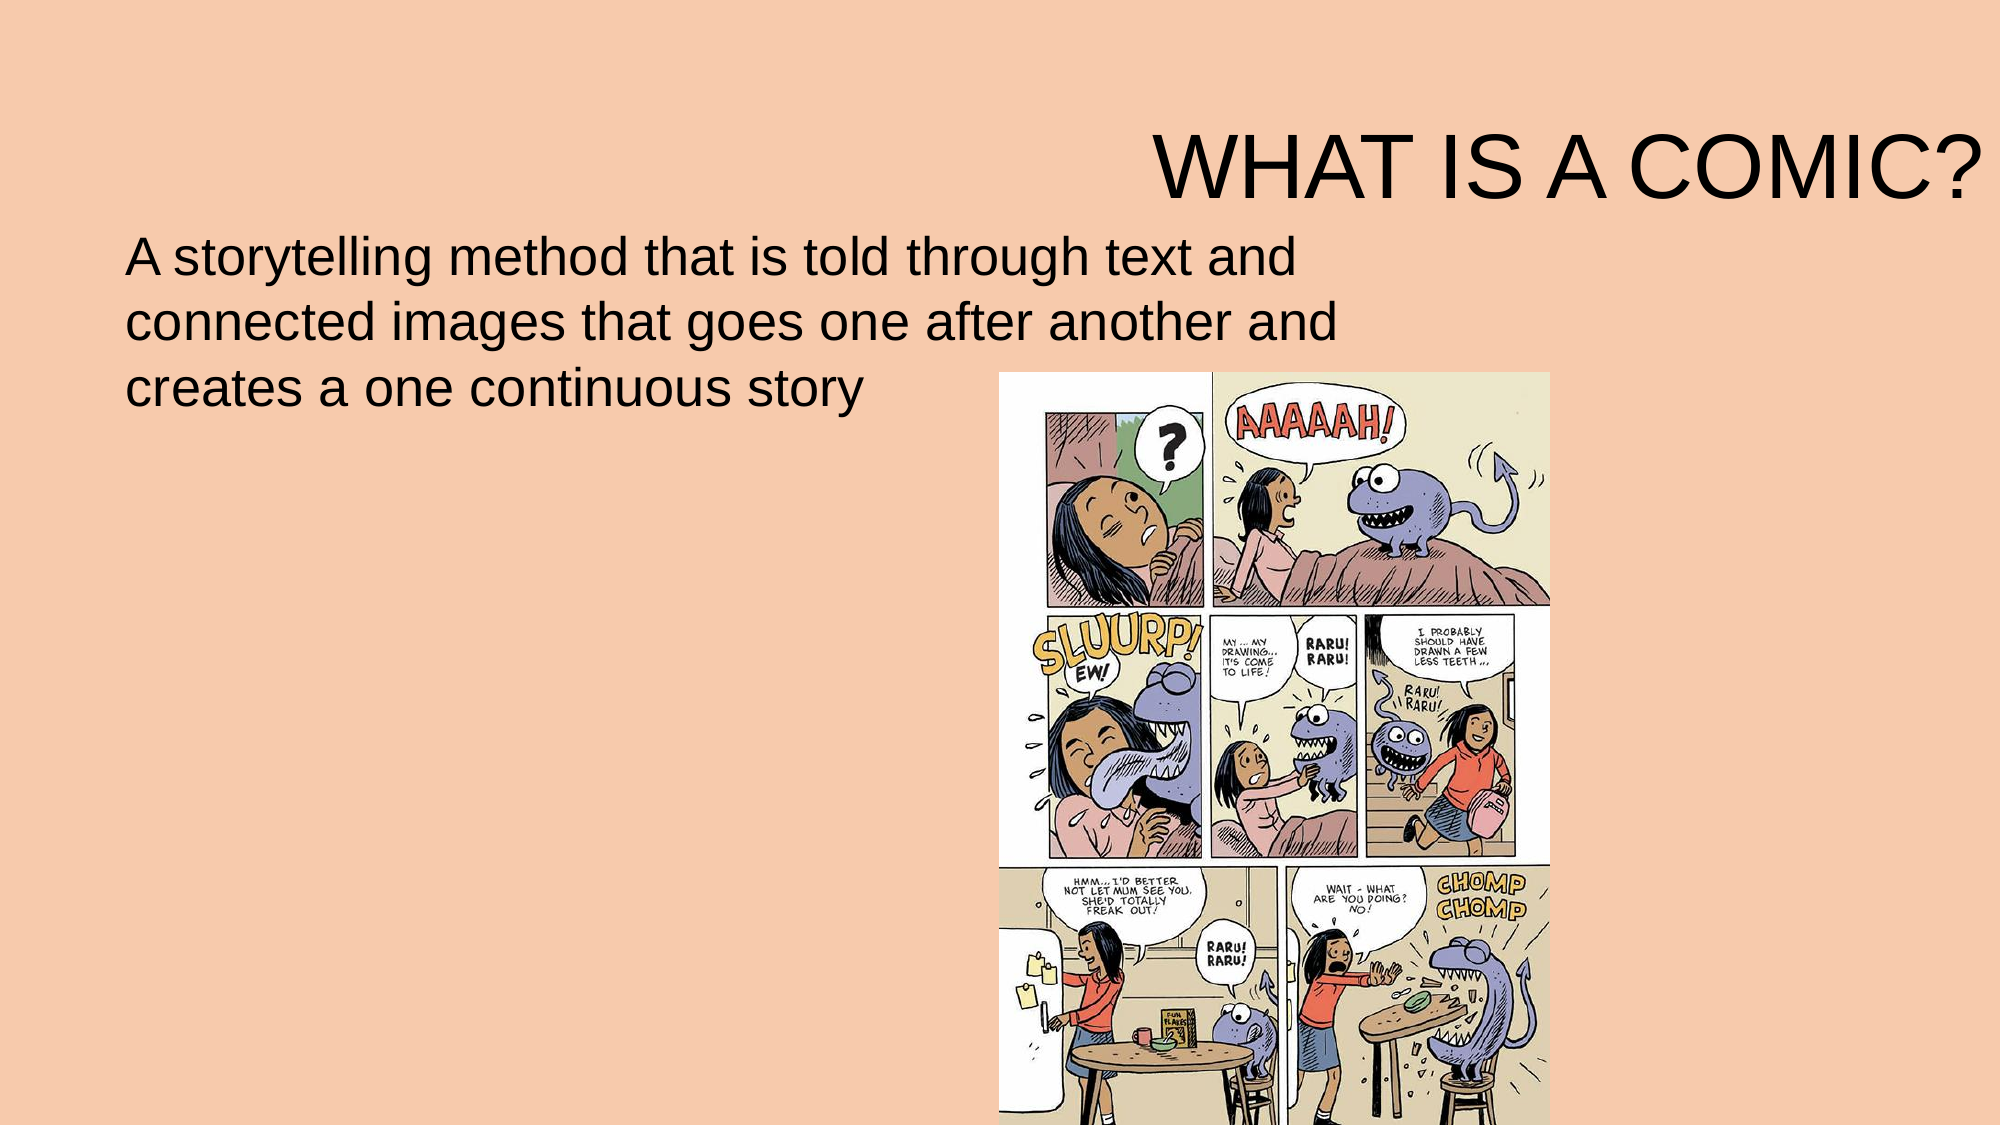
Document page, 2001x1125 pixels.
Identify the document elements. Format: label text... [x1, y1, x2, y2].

picture [999, 372, 1550, 1125]
text_box A storytelling method that is told through text and connected images that goes one after another and creates a one continuous story [110, 214, 1456, 1125]
title WHAT IS A COMIC? [0, 59, 2000, 278]
